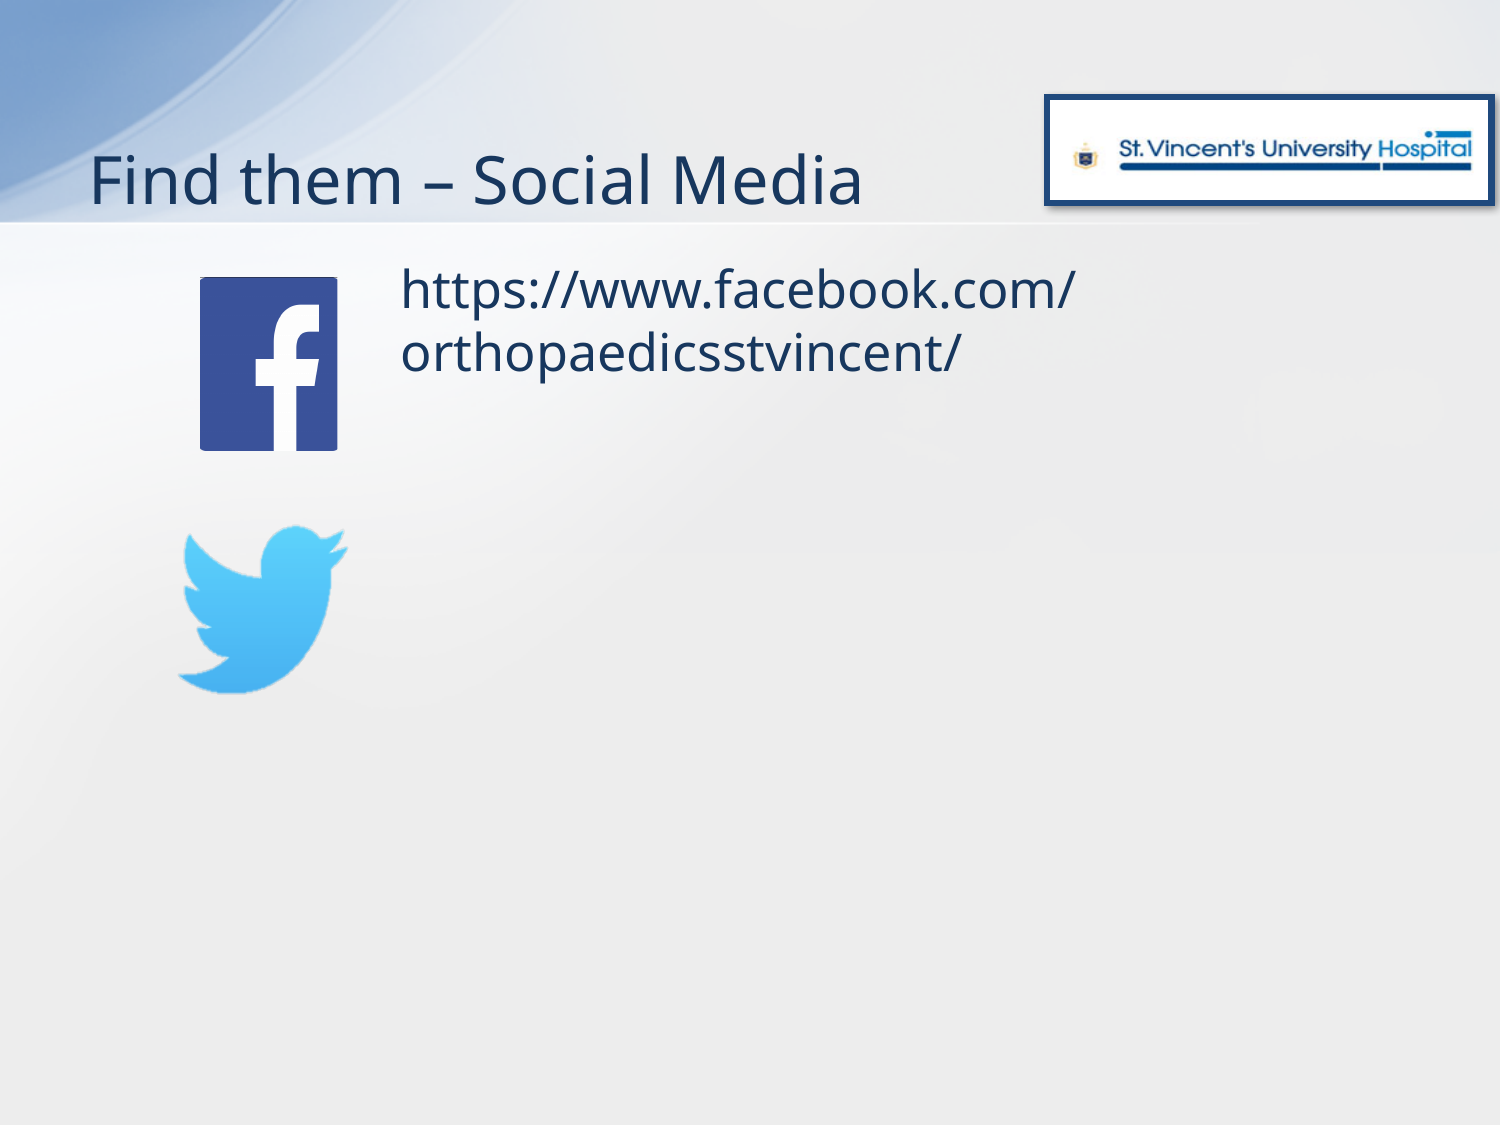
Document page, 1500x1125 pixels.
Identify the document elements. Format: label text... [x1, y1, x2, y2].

title Find them – Social Media [75, 37, 1425, 225]
list https://www.facebook.com/orthopaedicsstvincent/ [387, 249, 1425, 993]
picture [0, 0, 1500, 1125]
